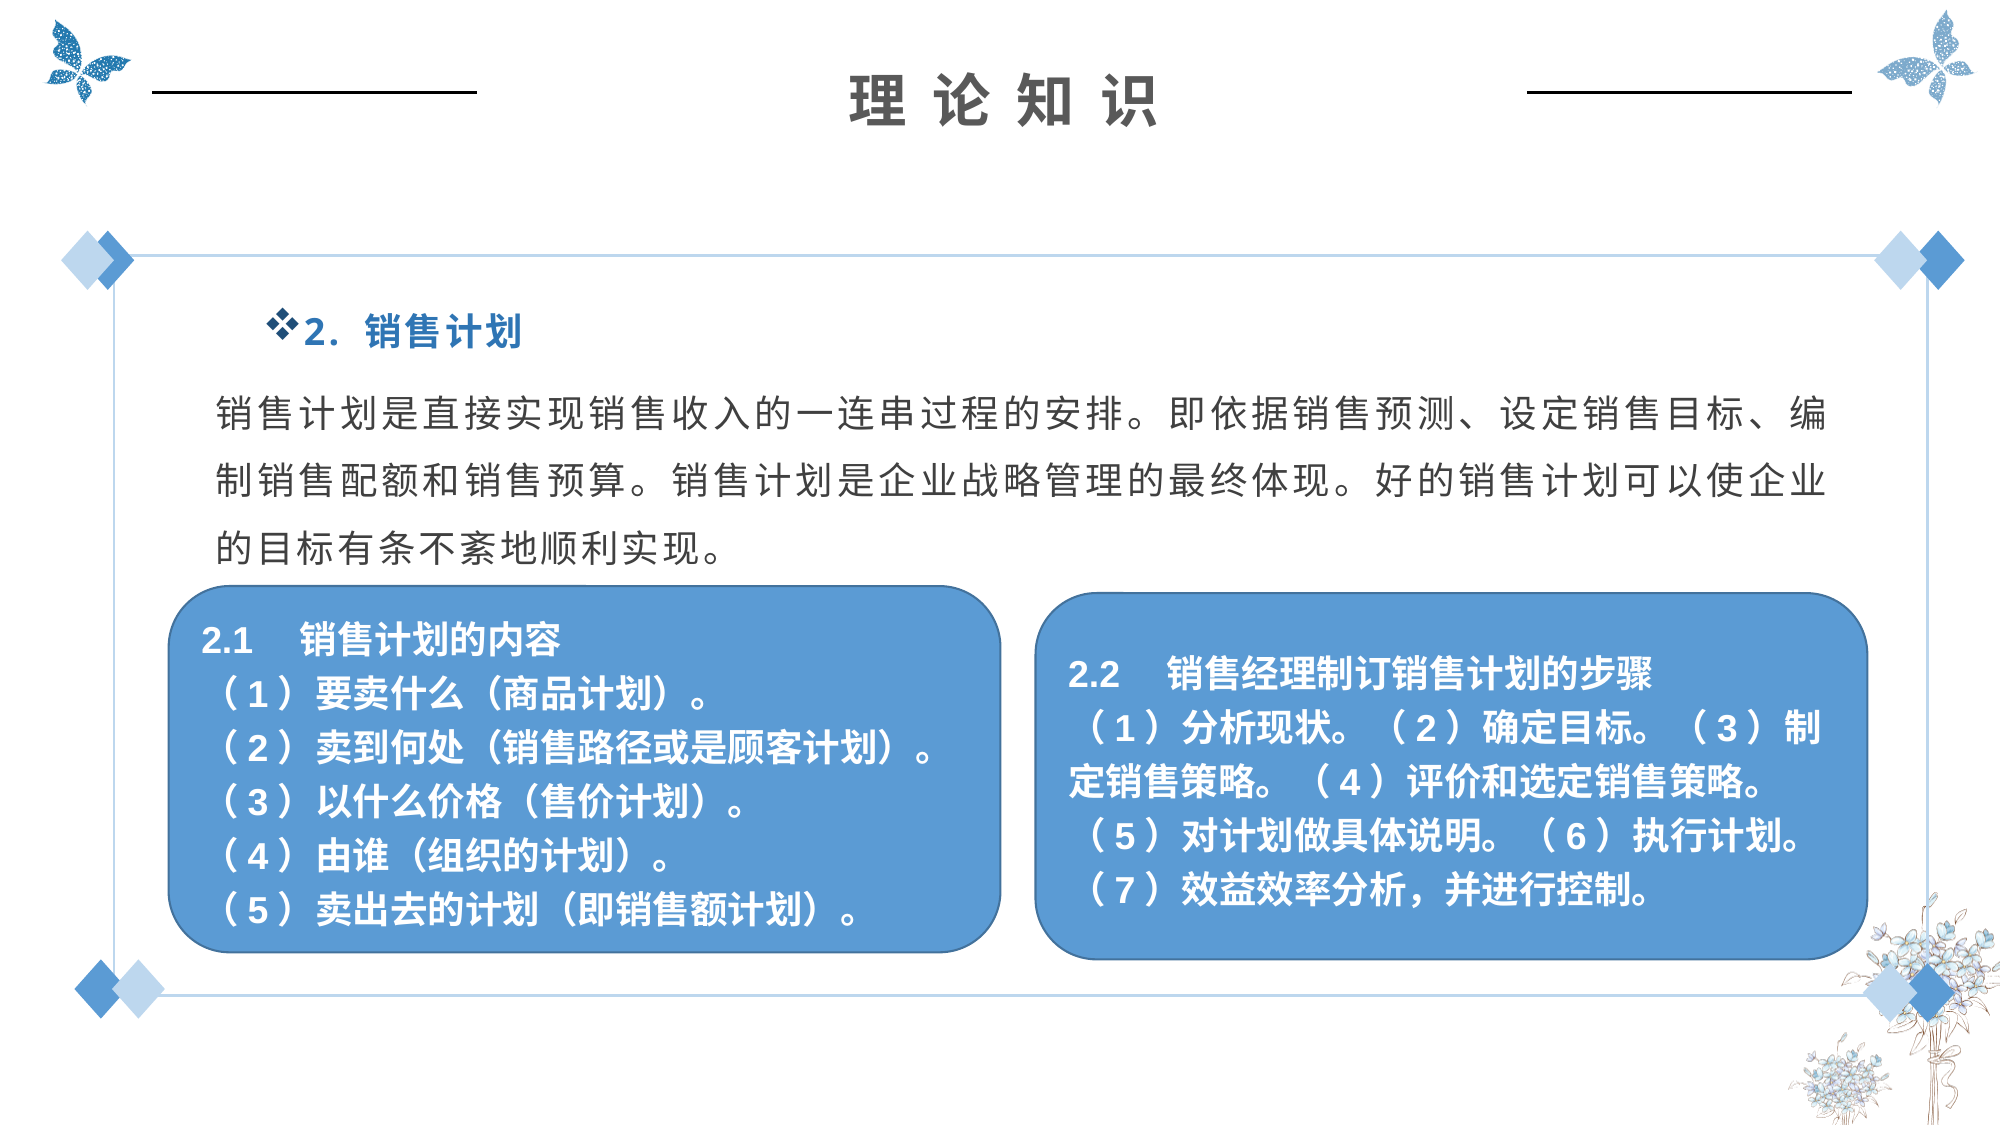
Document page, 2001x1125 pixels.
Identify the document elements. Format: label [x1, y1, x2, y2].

text_box [61, 230, 1965, 1023]
picture [1788, 892, 2000, 1125]
text_box [151, 55, 1852, 142]
